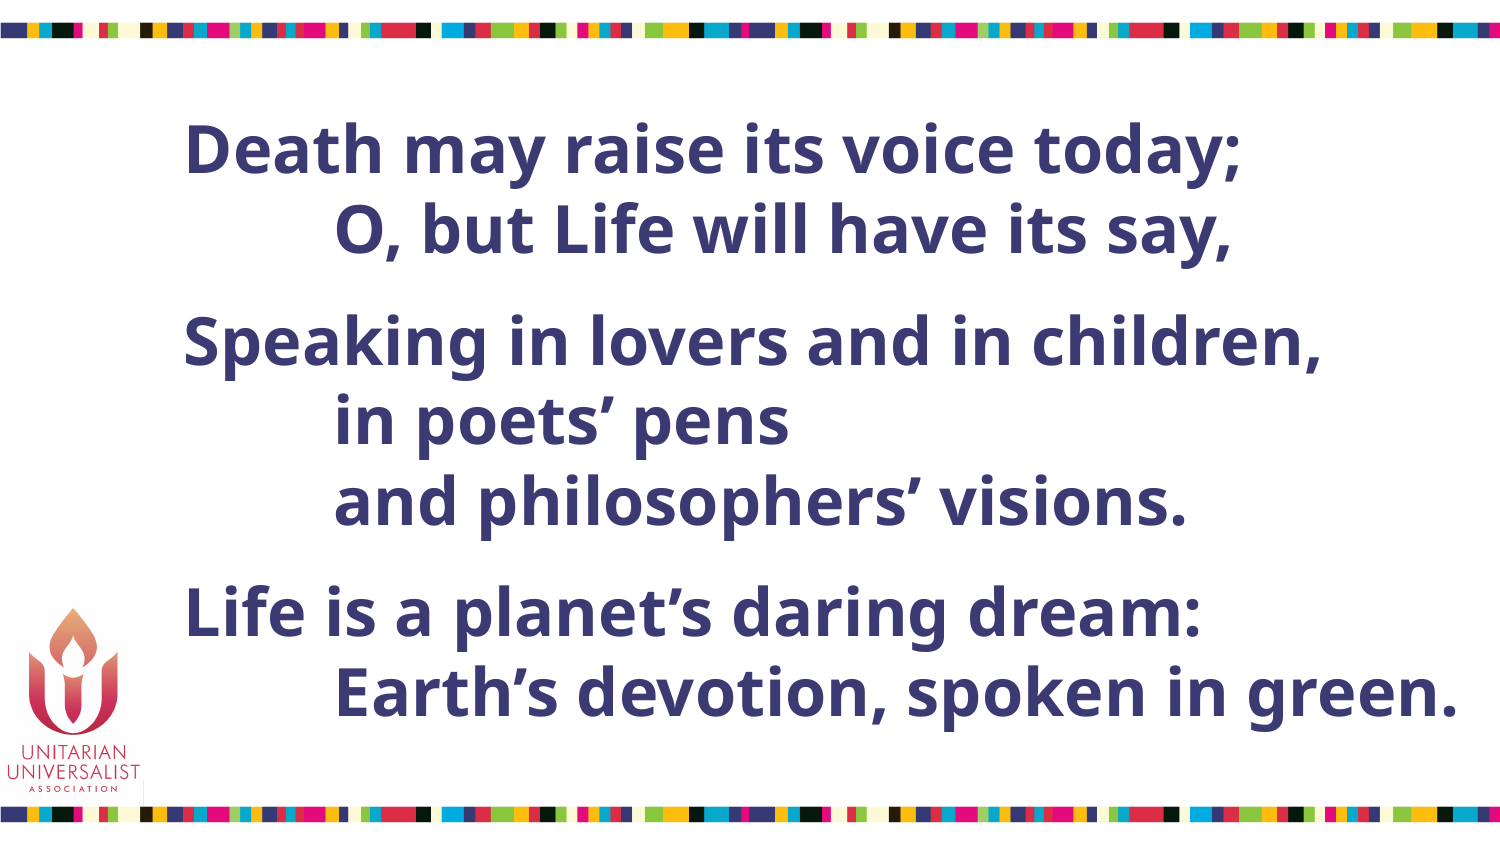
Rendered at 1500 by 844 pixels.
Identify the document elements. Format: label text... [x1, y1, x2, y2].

picture [0, 600, 1500, 824]
picture [0, 22, 1500, 40]
text_box Death may raise its voice today; O, but Life will have its say, Speaking in lovers and in children, in poets’ pens and philosophers’ visions. Life is a planet’s daring dream: Earth’s devotion, spoken in green. [168, 92, 1500, 745]
